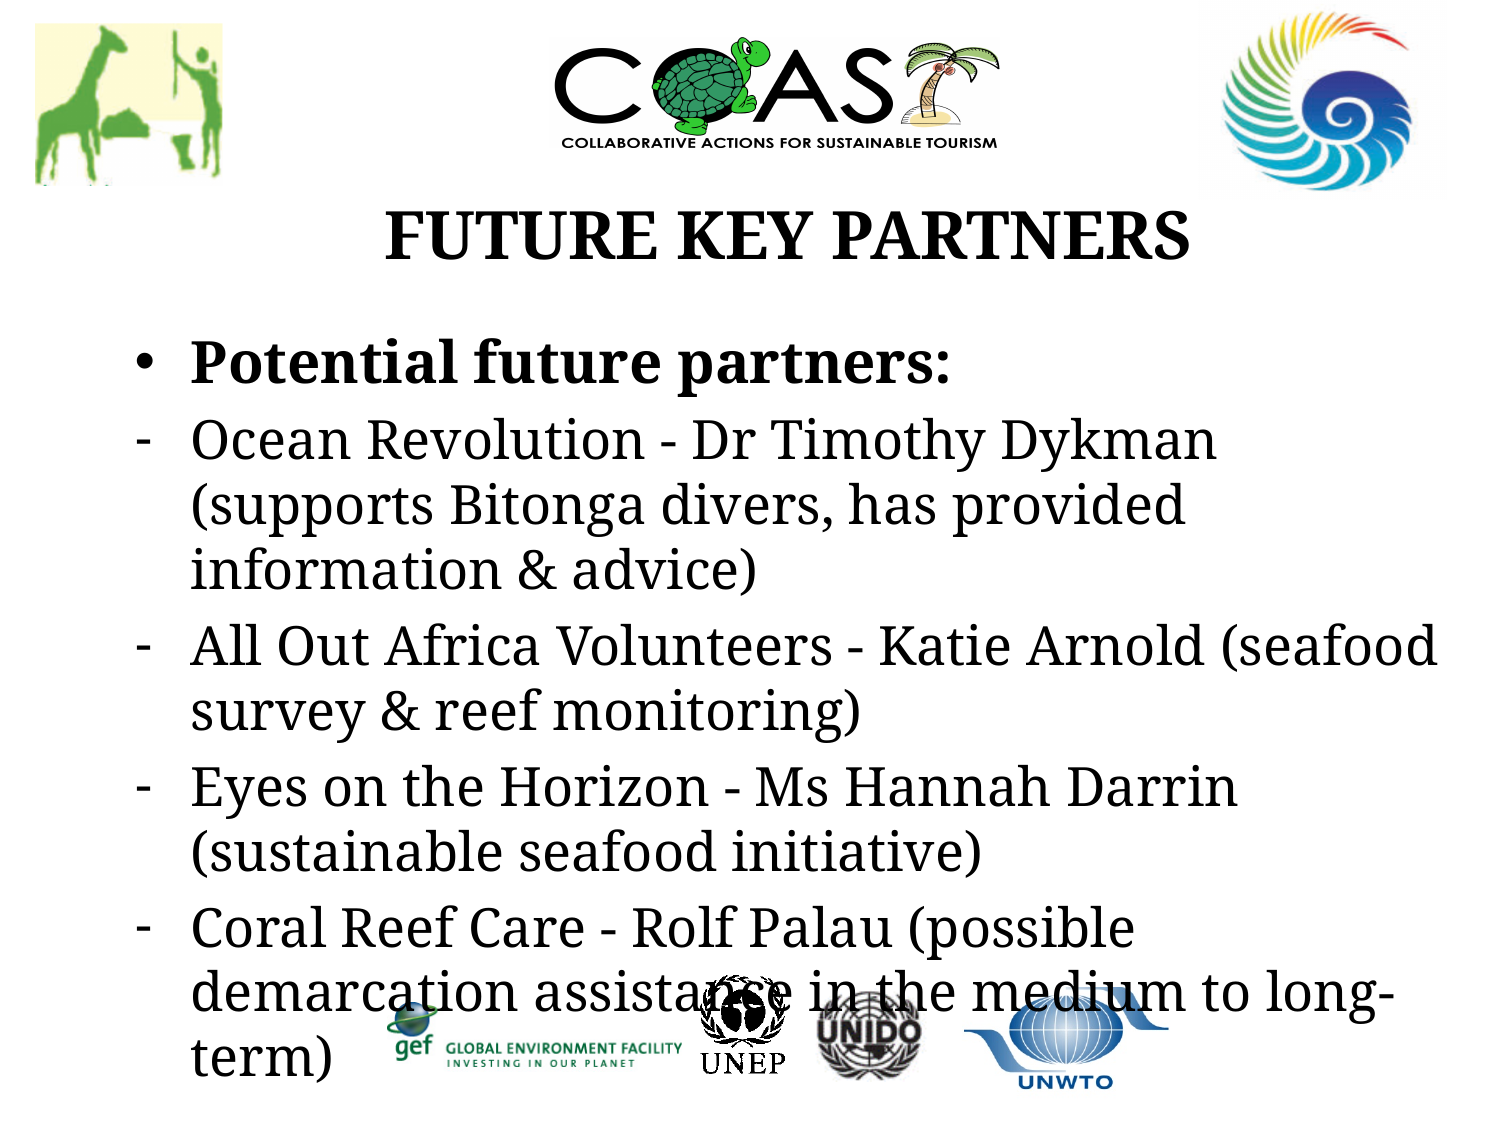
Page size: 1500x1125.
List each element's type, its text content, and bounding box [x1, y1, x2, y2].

picture [800, 1000, 933, 1082]
picture [387, 1000, 682, 1075]
picture [962, 1000, 1172, 1107]
picture [1222, 0, 1423, 224]
picture [549, 37, 1000, 148]
picture [47, 10, 210, 199]
text_box FUTURE KEY PARTNERS Potential future partners: Ocean Revolution - Dr Timothy Dykman (supports Bitonga divers, has provided information & advice) All Out Africa Volunteers - Katie Arnold (seafood survey & reef monitoring) Eyes on the Horizon - Ms Hannah Darrin (sustainable seafood initiative) Coral Reef Care - Rolf Palau (possible demarcation assistance in the medium to long-term) [44, 185, 1458, 1000]
picture [699, 1000, 786, 1074]
